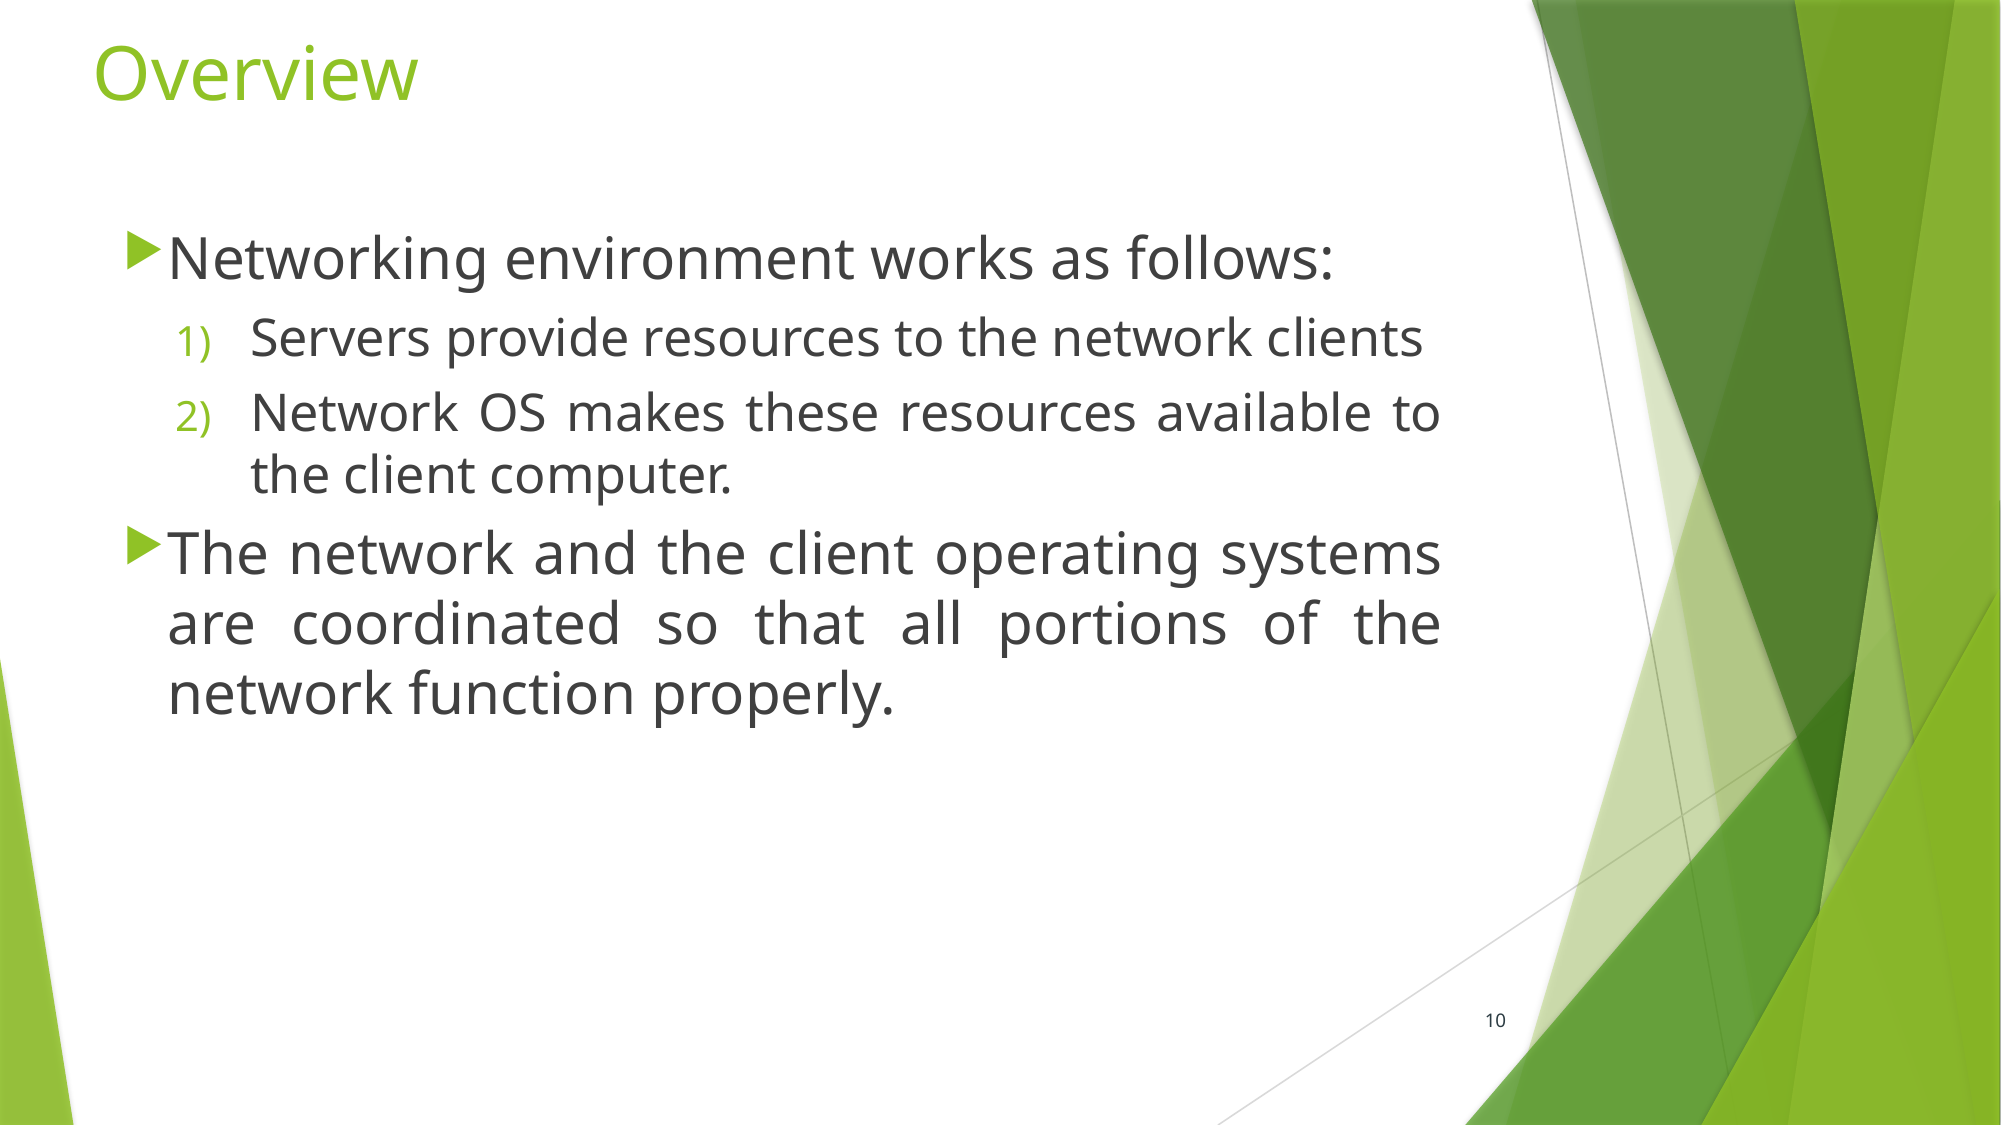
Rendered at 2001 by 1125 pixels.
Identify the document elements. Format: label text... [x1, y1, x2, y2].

slide_number 10 [1409, 991, 1522, 1051]
title Overview [78, 18, 1489, 235]
list Networking environment works as follows: Servers provide resources to the network clients Network OS makes these resources available to the client computer. The network and the client operating systems are coordinated so that all portions of the network function properly. [108, 214, 1459, 1024]
